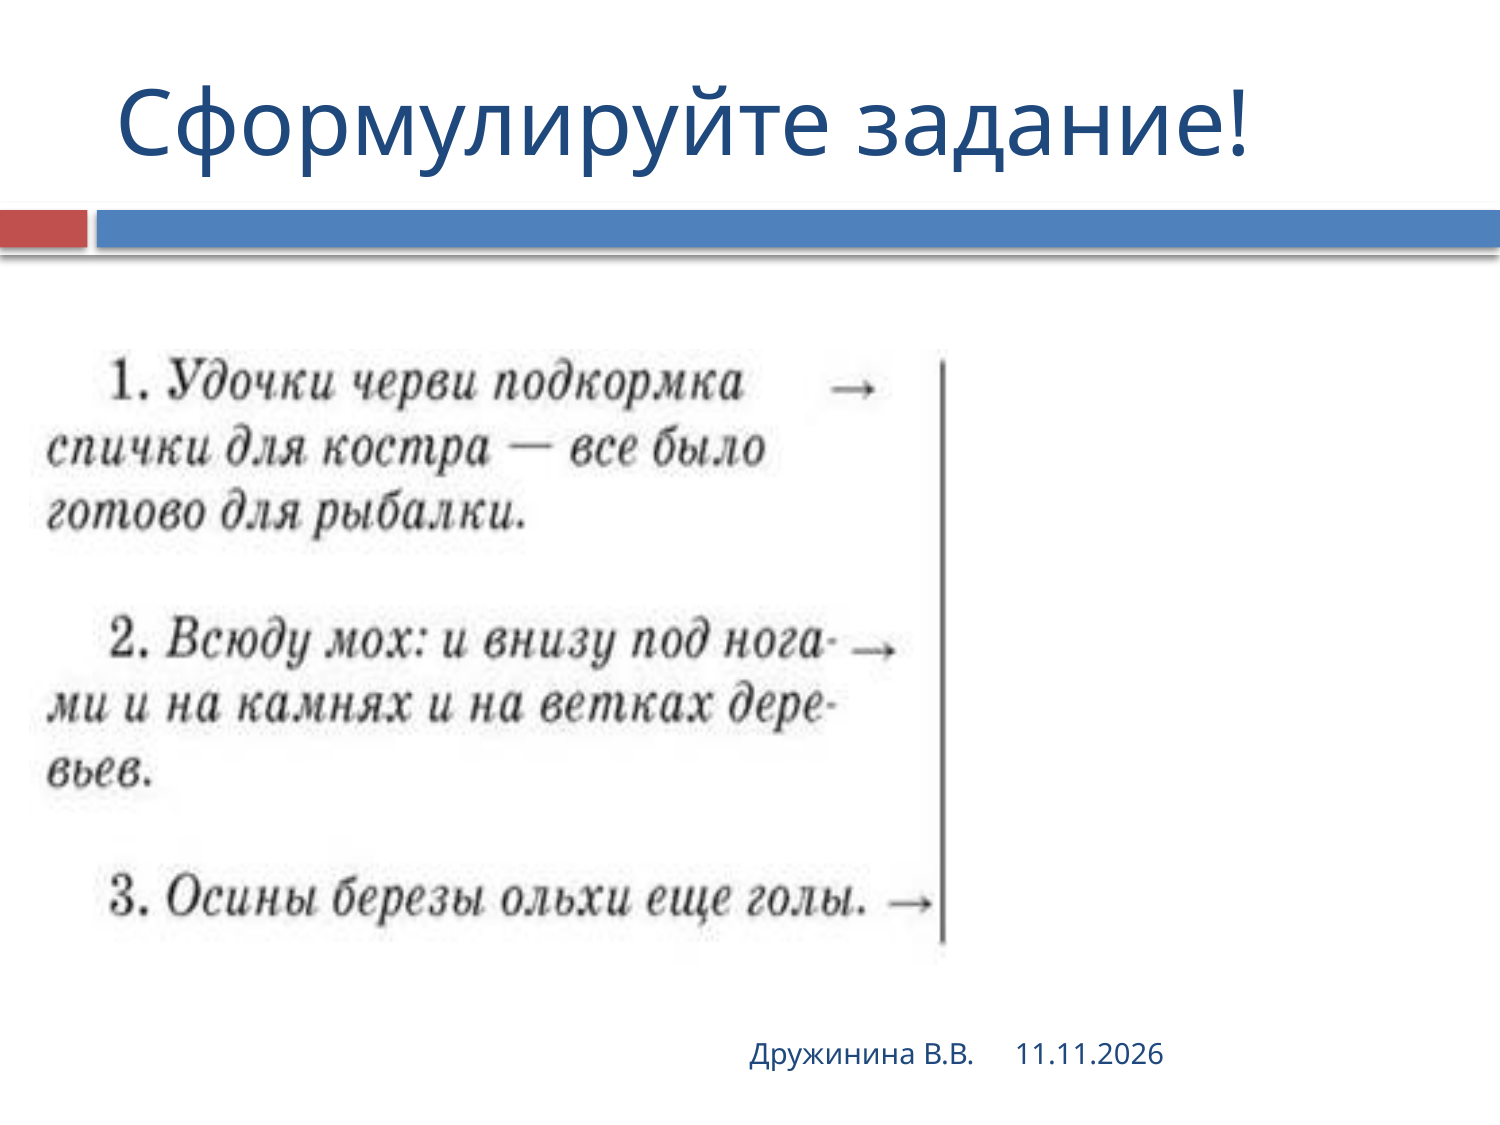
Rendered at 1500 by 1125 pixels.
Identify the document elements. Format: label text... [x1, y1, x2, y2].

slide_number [999, 1025, 1438, 1085]
footer Дружинина В.В. [99, 1024, 990, 1085]
title Сформулируйте задание! [100, 37, 1438, 200]
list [29, 349, 948, 965]
